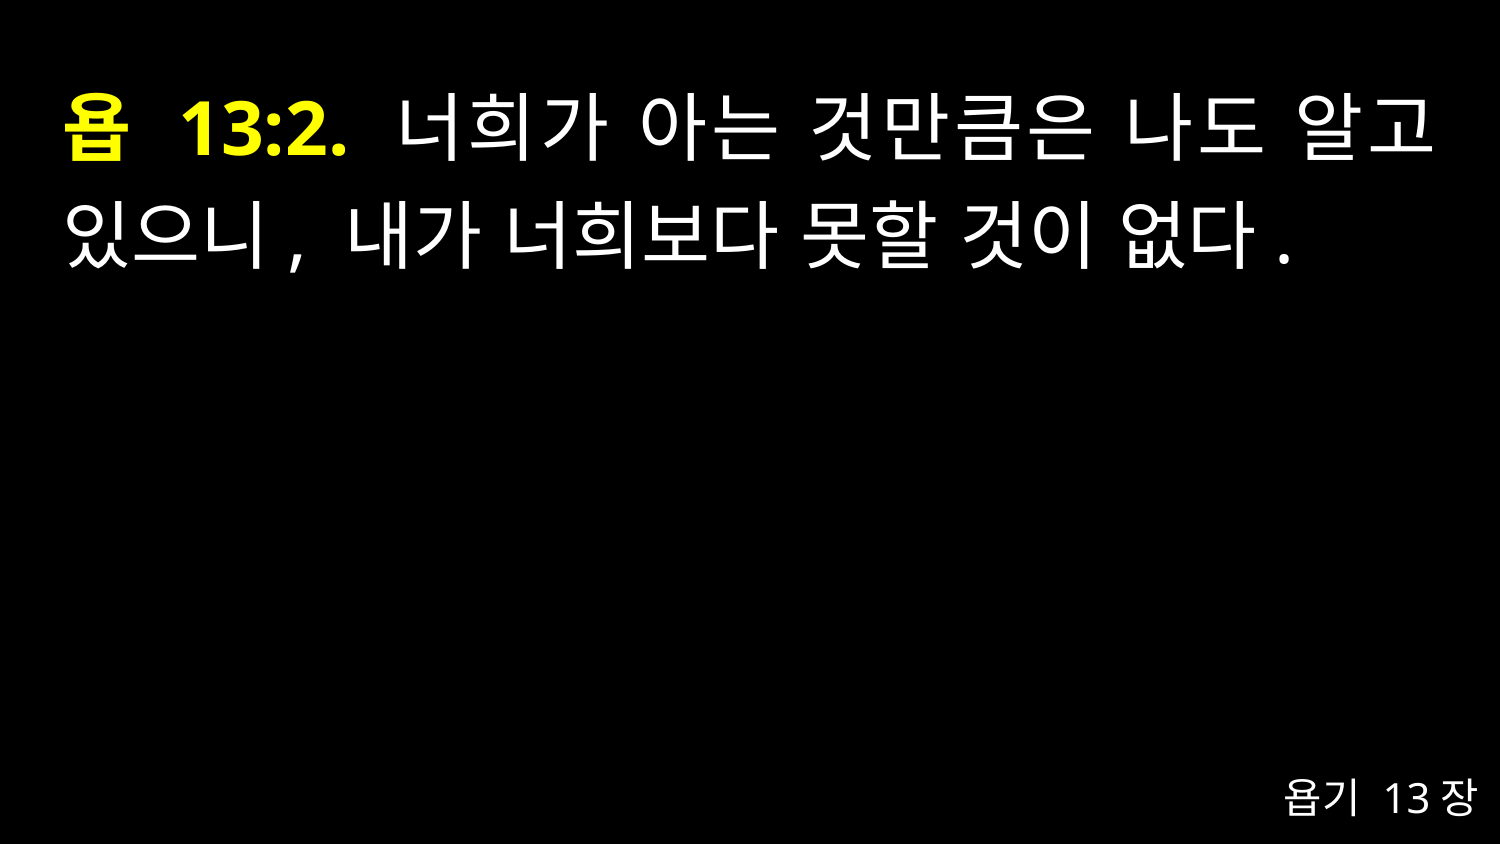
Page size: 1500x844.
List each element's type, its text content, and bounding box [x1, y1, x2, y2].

title 욥 13:2. 너희가 아는 것만큼은 나도 알고 있으니, 내가 너희보다 못할 것이 없다. [0, 0, 1500, 844]
subtitle 욥기 13장 [916, 770, 1500, 844]
